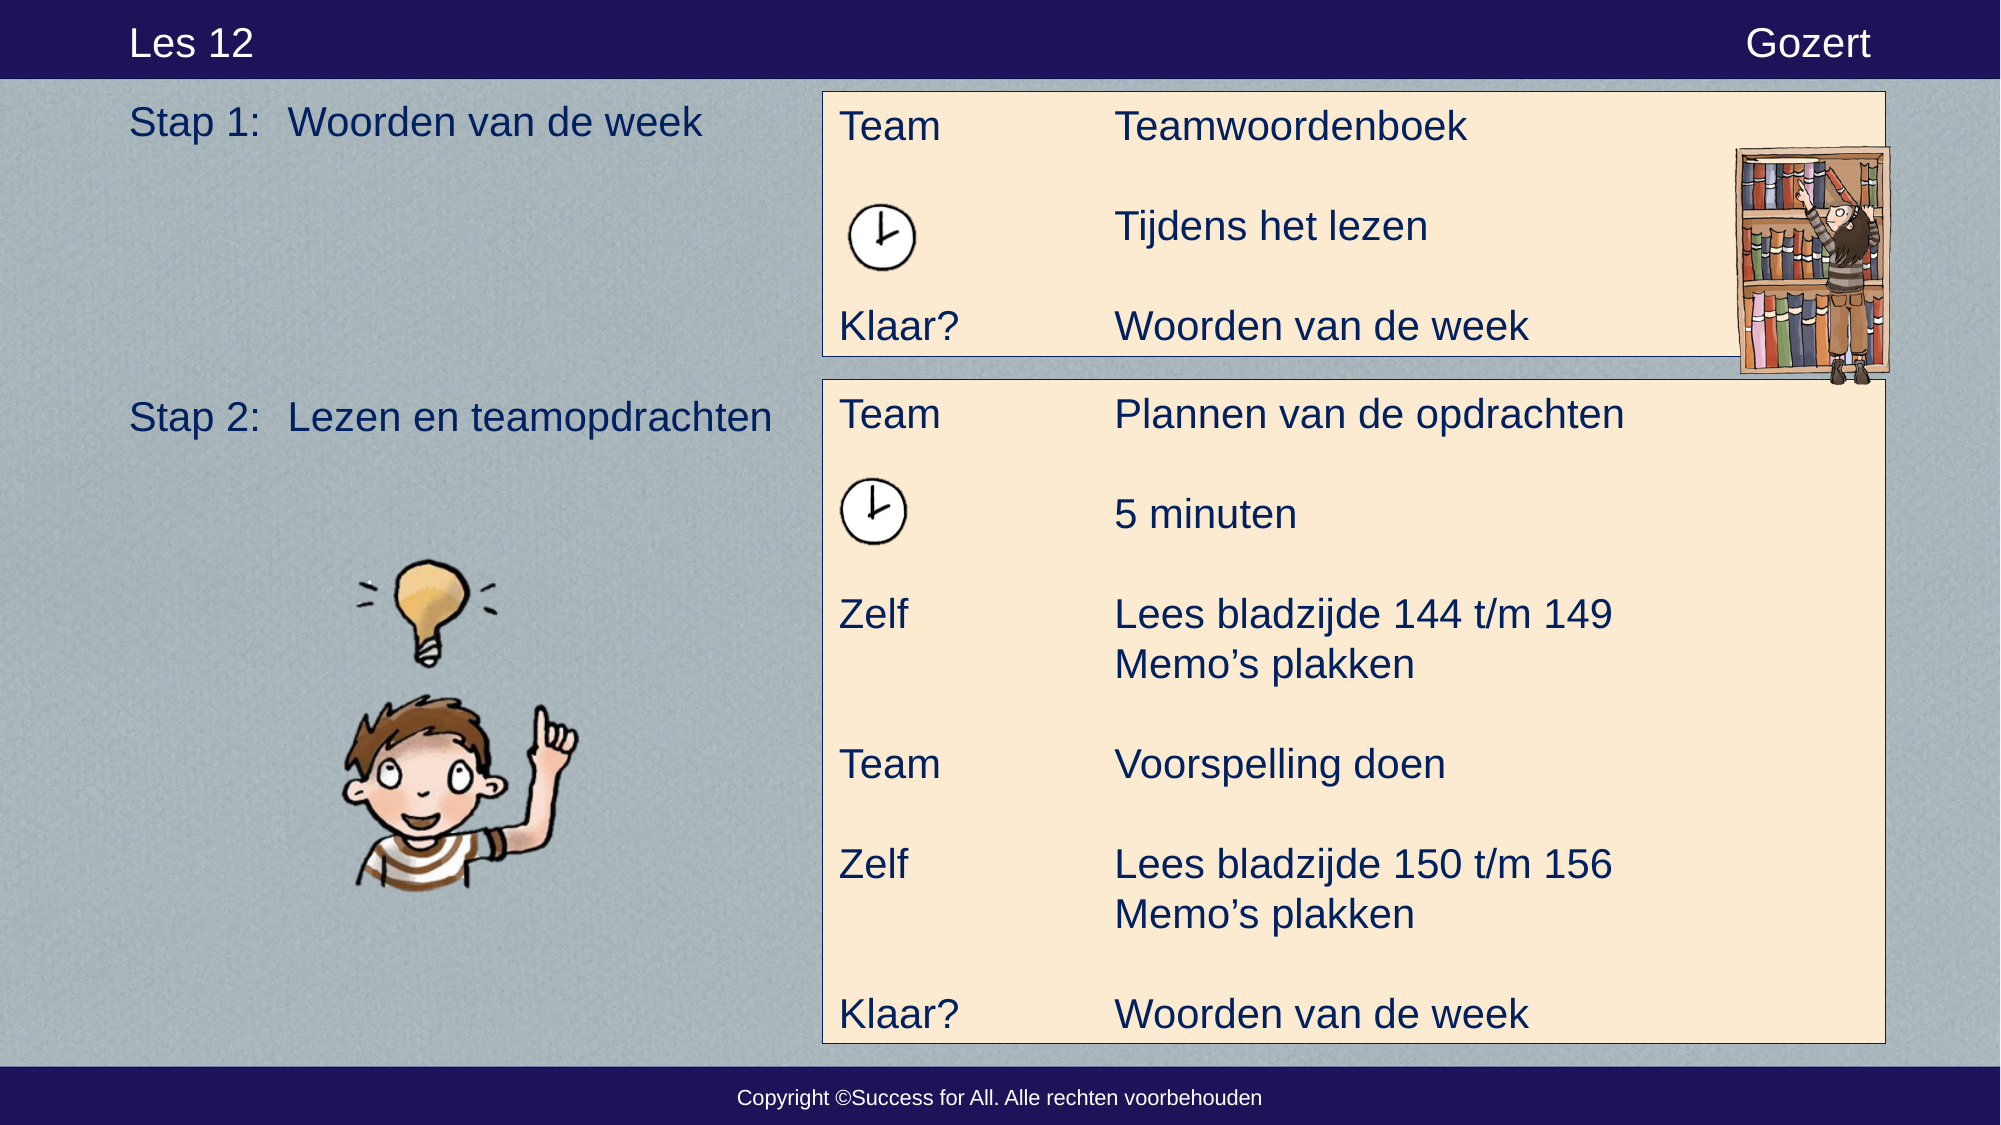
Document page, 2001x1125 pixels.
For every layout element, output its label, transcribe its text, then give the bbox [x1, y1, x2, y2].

picture [0, 0, 2001, 1125]
text_box Team Plannen van de opdrachten 5 minuten Zelf Lees bladzijde 144 t/m 149 Memo’s plakken Team Voorspelling doen Zelf Lees bladzijde 150 t/m 156 Memo’s plakken Klaar? Woorden van de week [822, 379, 1886, 1044]
text_box Team Teamwoordenboek Tijdens het lezen Klaar? Woorden van de week [822, 91, 1886, 357]
text_box Stap 1: Woorden van de week Stap 2: Lezen en teamopdrachten [114, 87, 907, 497]
text_box Copyright ©Success for All. Alle rechten voorbehouden [0, 1076, 2000, 1125]
text_box Gozert [999, 8, 1886, 73]
text_box Les 12 [114, 8, 354, 73]
